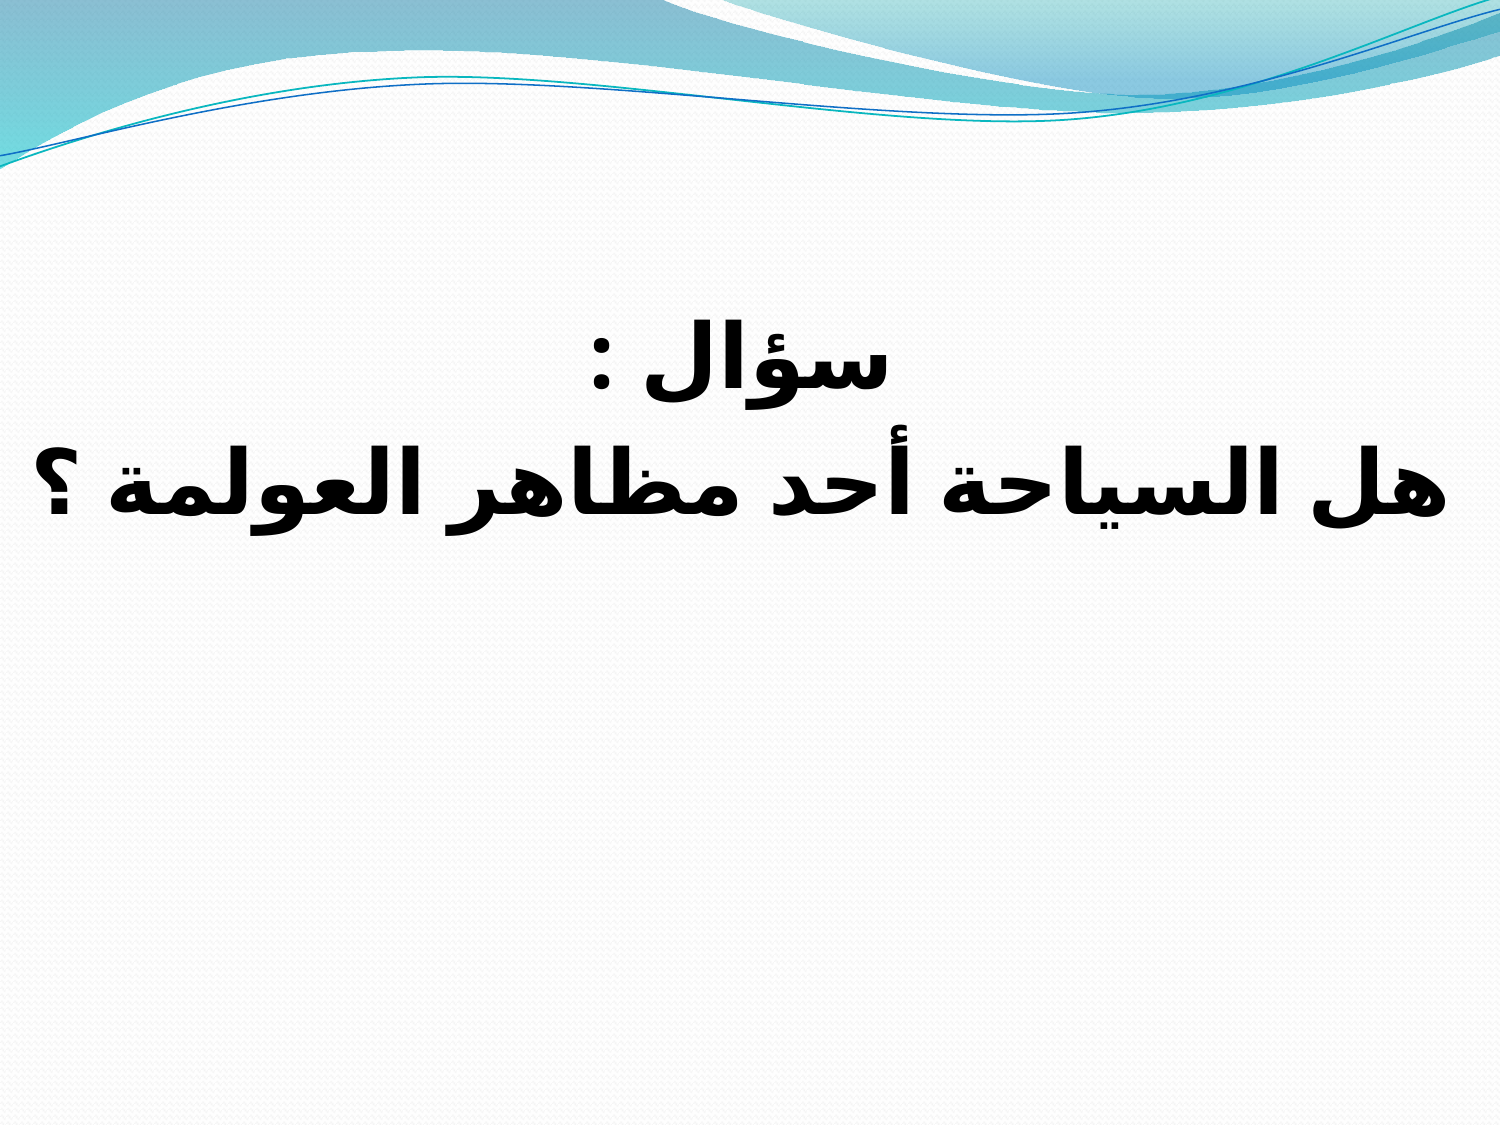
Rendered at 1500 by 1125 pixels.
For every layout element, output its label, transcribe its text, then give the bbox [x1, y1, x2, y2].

list سؤال : هل السياحة أحد مظاهر العولمة ؟ [0, 290, 1483, 634]
